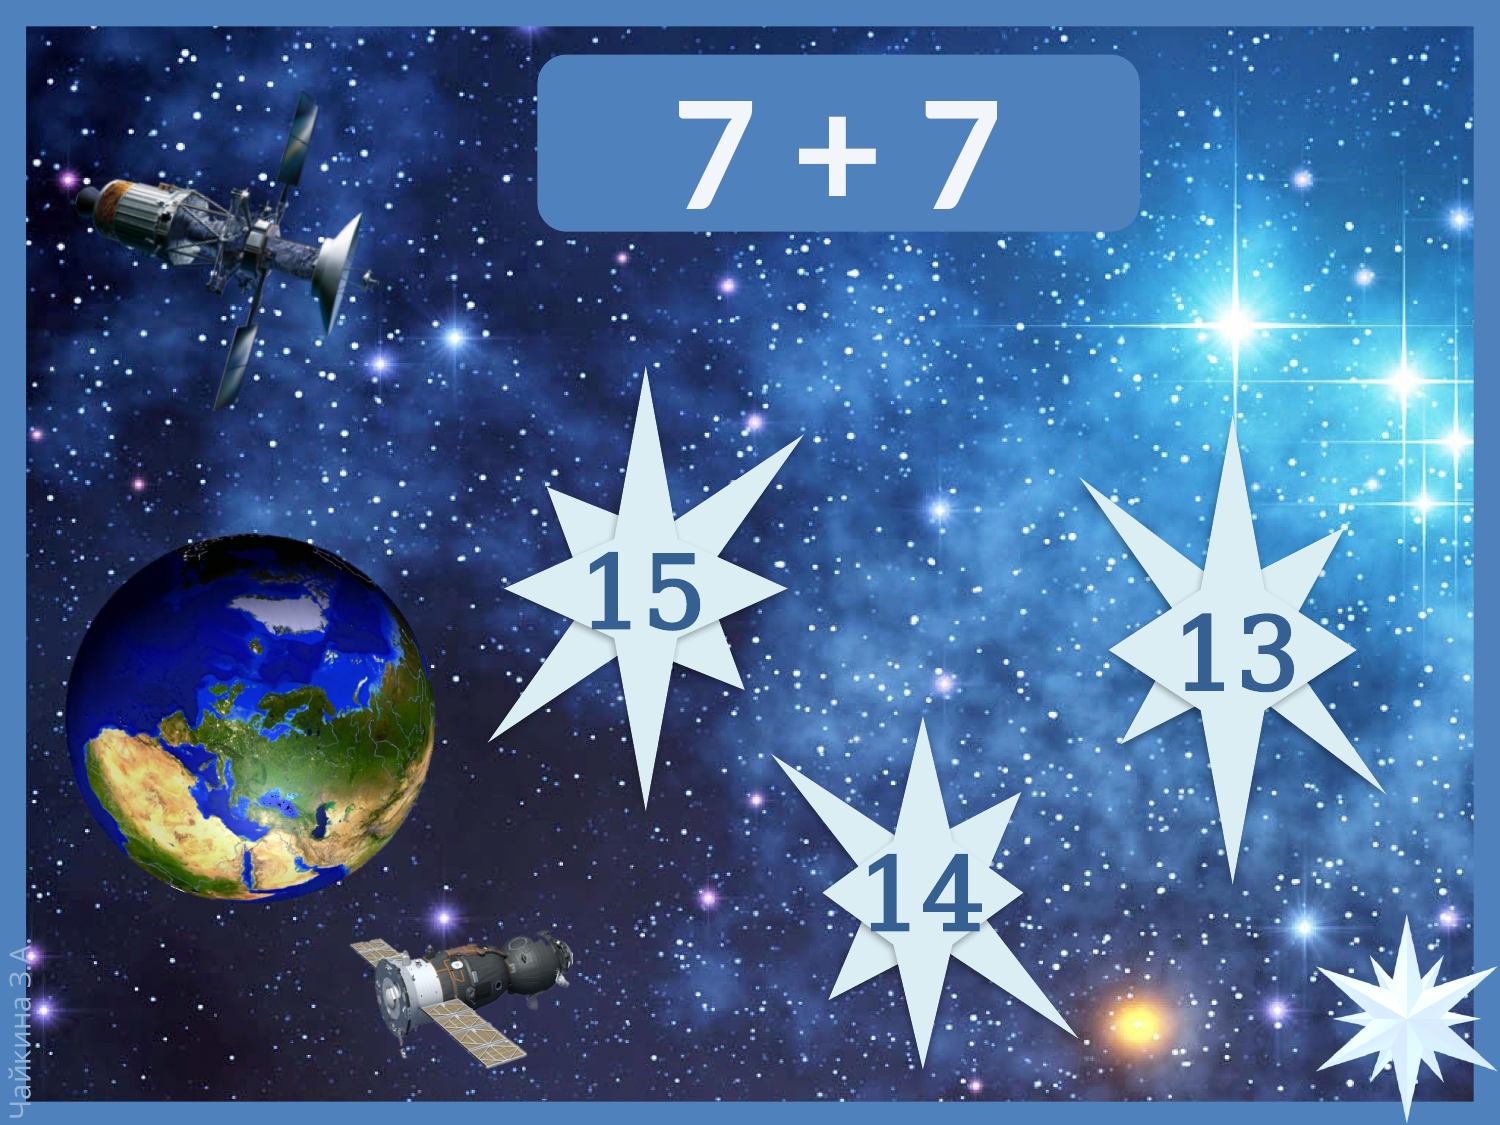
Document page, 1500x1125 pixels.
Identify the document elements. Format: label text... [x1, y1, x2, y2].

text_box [715, 715, 1135, 1070]
text_box 7 + 7 [535, 52, 1142, 234]
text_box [1076, 414, 1389, 885]
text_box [424, 365, 867, 812]
picture [1, 27, 1499, 1125]
